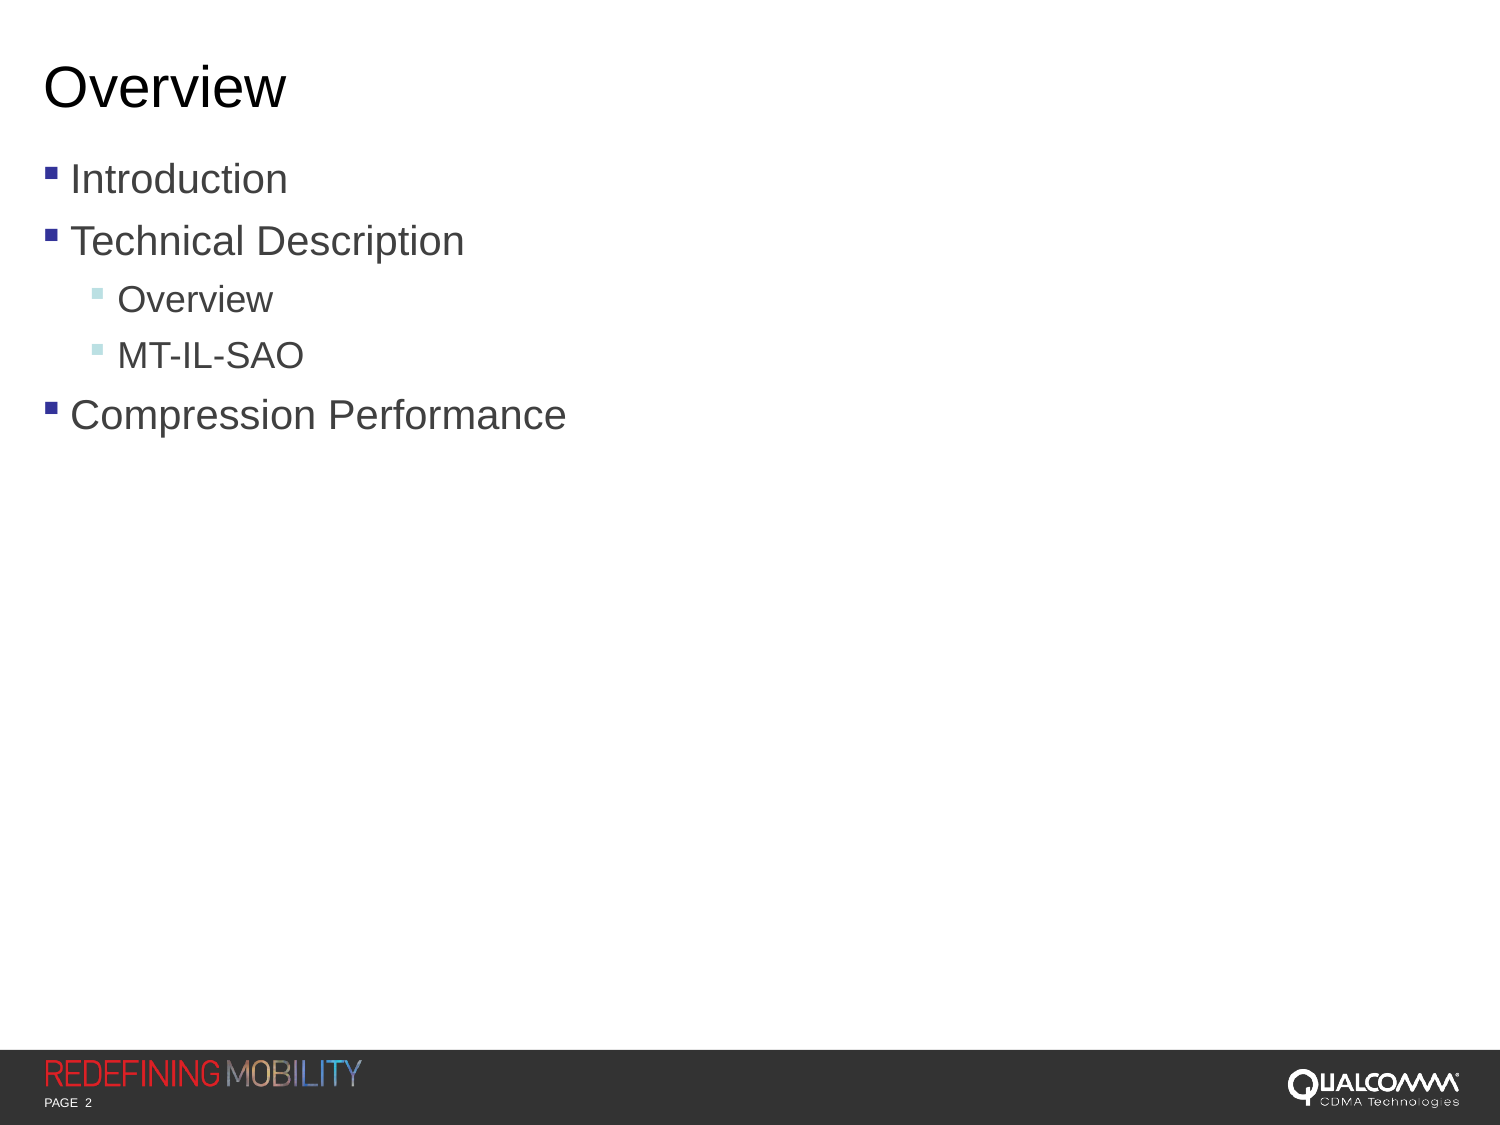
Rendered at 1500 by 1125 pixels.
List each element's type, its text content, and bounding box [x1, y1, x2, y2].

title Overview [28, 44, 1462, 138]
picture [1278, 1058, 1478, 1114]
list Introduction Technical Description Overview MT-IL-SAO Compression Performance [26, 148, 1457, 1021]
picture [30, 1048, 372, 1099]
